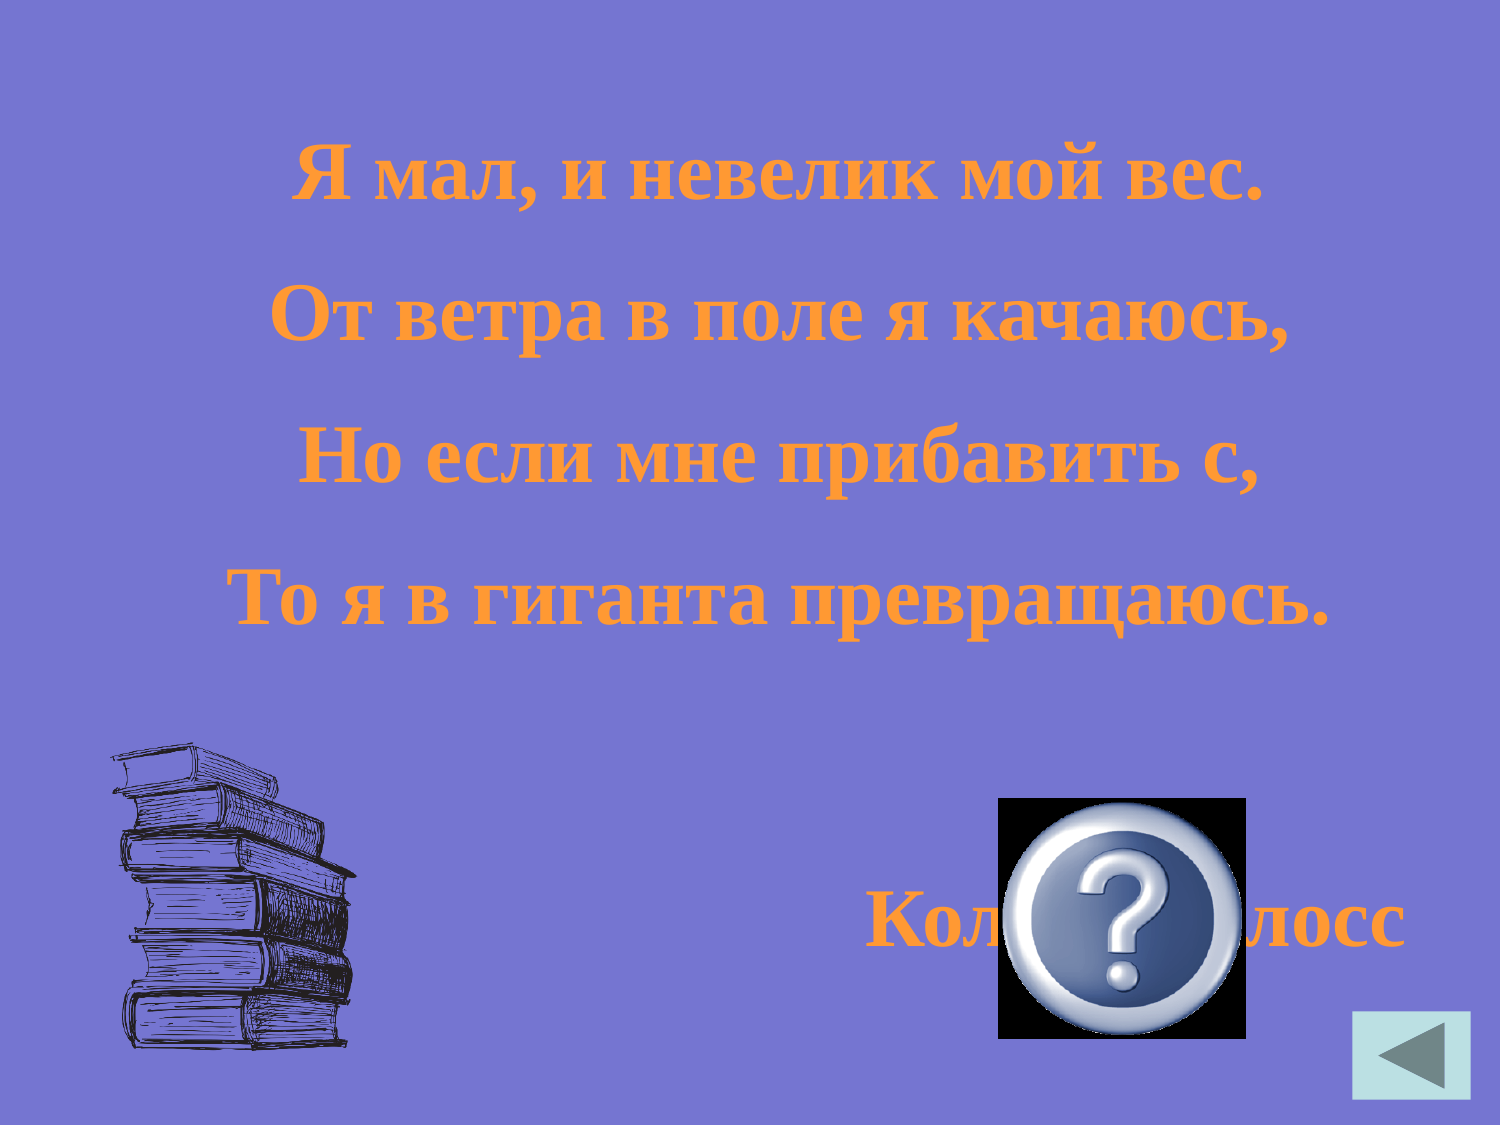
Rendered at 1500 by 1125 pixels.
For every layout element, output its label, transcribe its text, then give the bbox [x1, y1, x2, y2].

text_box Я мал, и невелик мой вес. От ветра в поле я качаюсь, Но если мне прибавить с, То я в гиганта превращаюсь. [29, 108, 1500, 729]
picture [64, 727, 403, 1066]
text_box Колос - колосс [1250, 855, 1442, 971]
text_box [1352, 1011, 1471, 1100]
picture [997, 798, 1246, 1039]
text_box Колос - колосс [785, 855, 992, 971]
